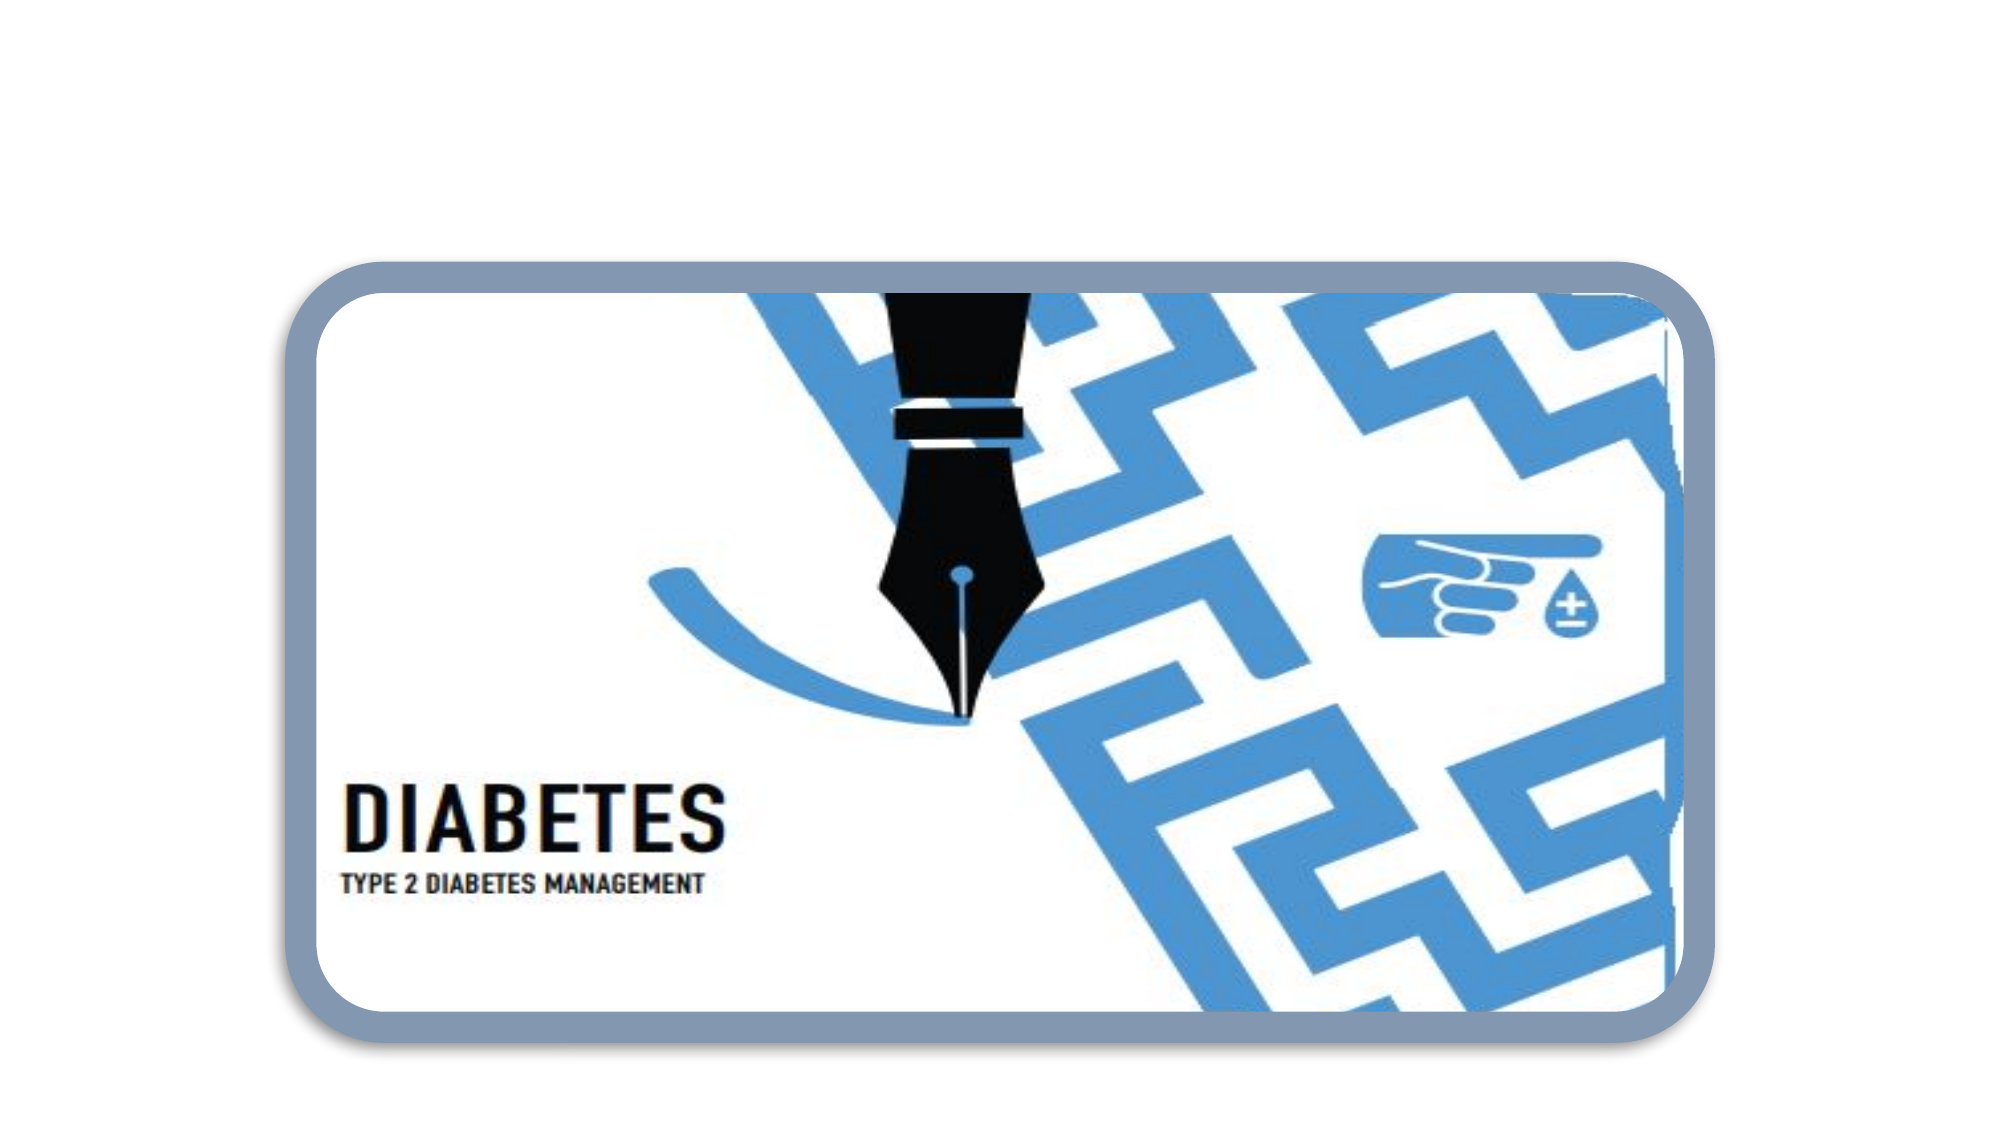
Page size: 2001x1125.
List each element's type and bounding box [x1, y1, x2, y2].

list [300, 277, 1700, 1028]
